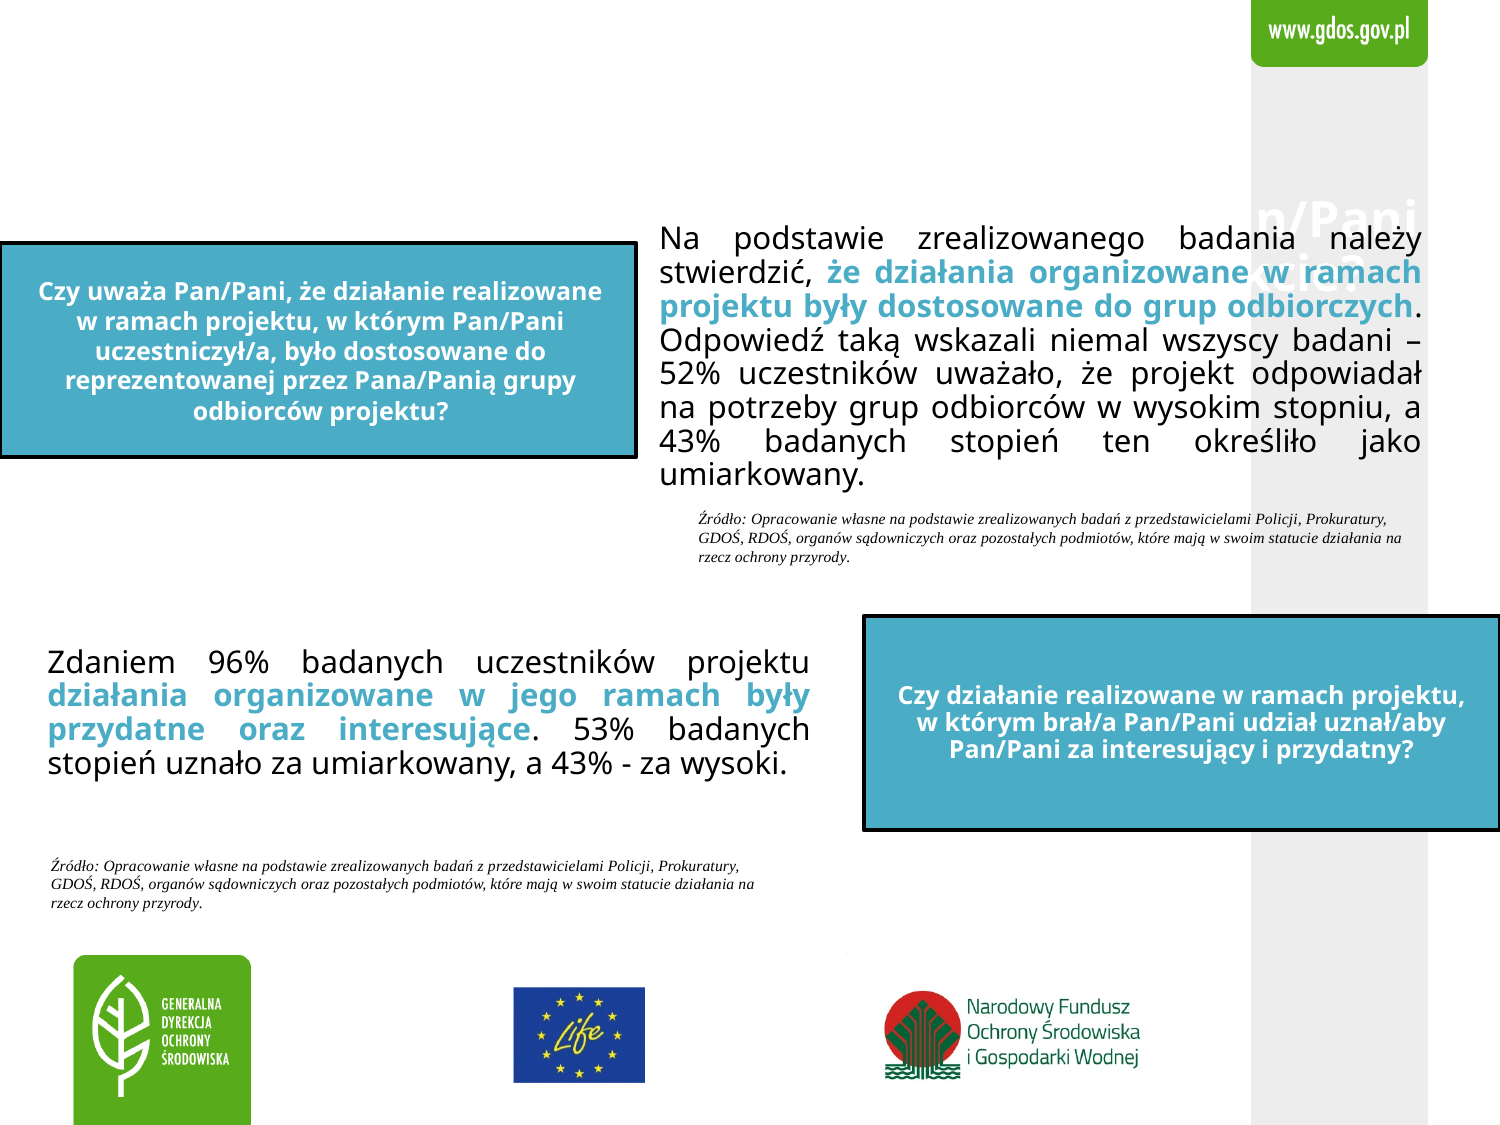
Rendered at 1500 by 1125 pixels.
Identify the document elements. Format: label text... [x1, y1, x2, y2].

text_box Na podstawie zrealizowanego badania należy stwierdzić, że działania organizowane w ramach projektu były dostosowane do grup odbiorczych. Odpowiedź taką wskazali niemal wszyscy badani – 52% uczestników uważało, że projekt odpowiadał na potrzeby grup odbiorców w wysokim stopniu, a 43% badanych stopień ten określiło jako umiarkowany. [647, 206, 1434, 509]
text_box Zdaniem 96% badanych uczestników projektu działania organizowane w jego ramach były przydatne oraz interesujące. 53% badanych stopień uznało za umiarkowany, a 43% - za wysoki. [36, 562, 823, 865]
text_box Czy działanie realizowane w ramach projektu, w którym brał/a Pan/Pani udział uznał/aby Pan/Pani za interesujący i przydatny? [878, 641, 1486, 805]
text_box Źródło: Opracowanie własne na podstawie zrealizowanych badań z przedstawicielami Policji, Prokuratury, GDOŚ, RDOŚ, organów sądowniczych oraz pozostałych podmiotów, które mają w swoim statucie działania na rzecz ochrony przyrody. [683, 501, 1434, 573]
text_box Źródło: Opracowanie własne na podstawie zrealizowanych badań z przedstawicielami Policji, Prokuratury, GDOŚ, RDOŚ, organów sądowniczych oraz pozostałych podmiotów, które mają w swoim statucie działania na rzecz ochrony przyrody. [36, 847, 787, 920]
title Czy uważa Pan/Pani, że działanie realizowane w ramach projektu, w którym Pan/Pani uczestniczył/a, było dostosowane do reprezentowanej przez Pana/Panią grupy odbiorców projektu? [17, 268, 625, 432]
text_box [862, 614, 1500, 832]
text_box [0, 241, 638, 459]
text_box Czy zakończył Pan/Pani udział w Projekcie? [782, 166, 1476, 330]
picture [0, 0, 1500, 1125]
